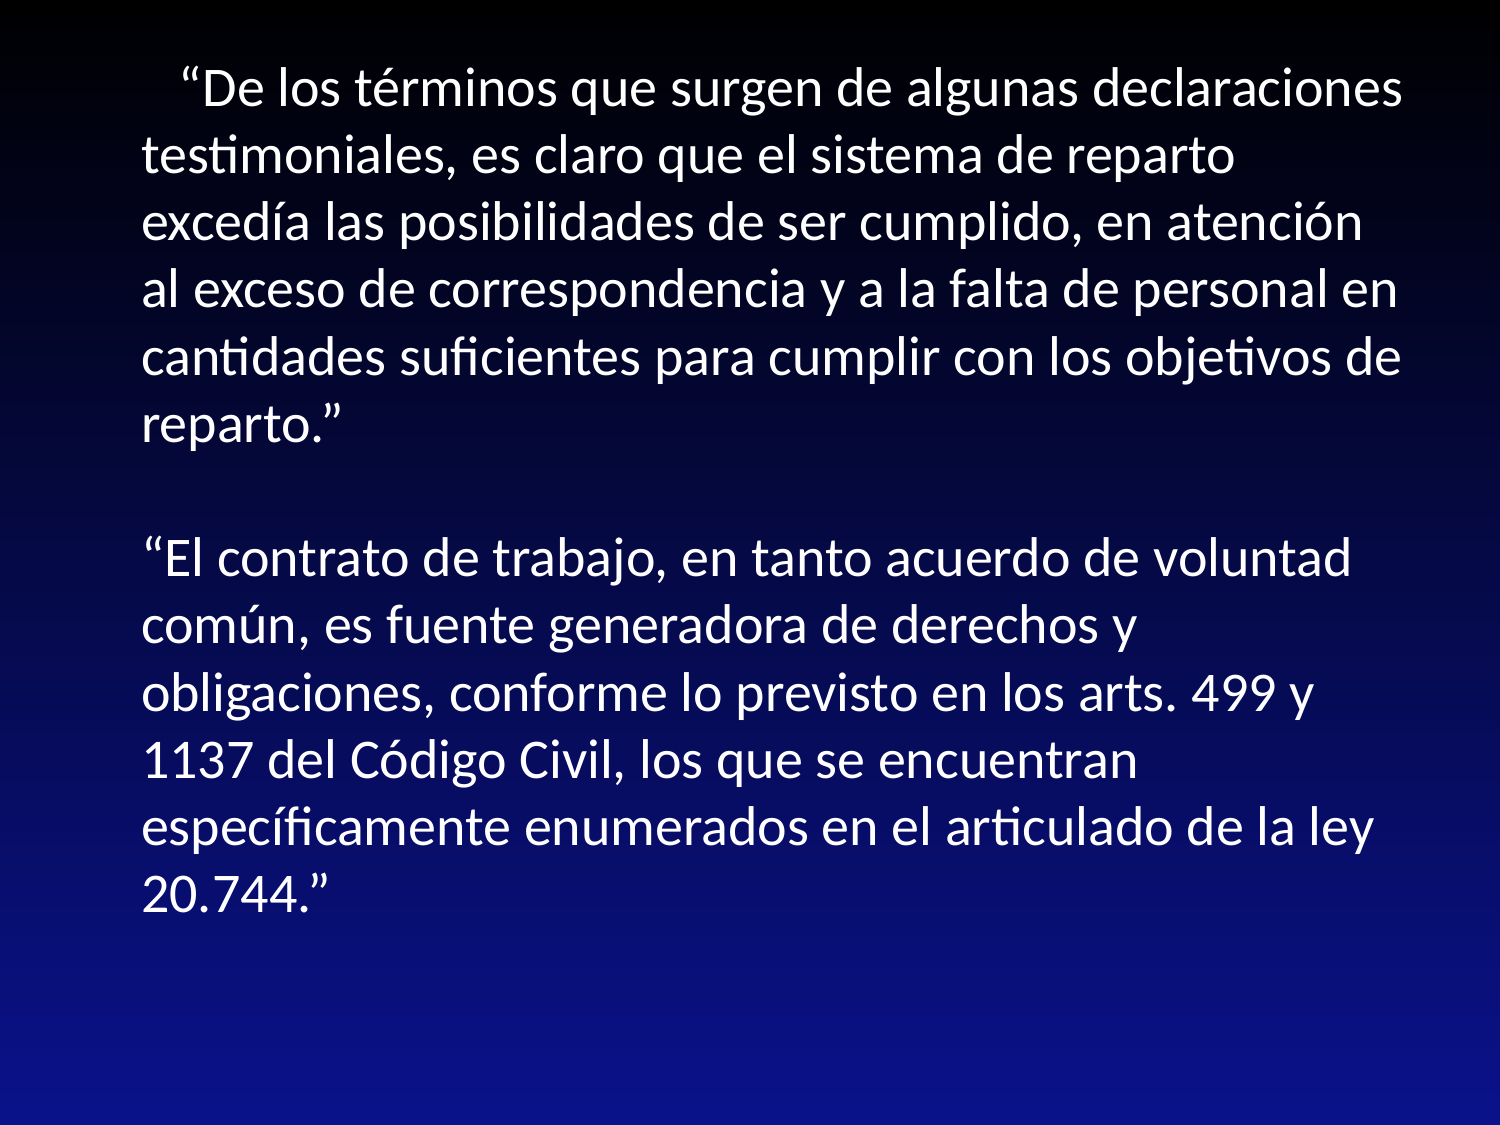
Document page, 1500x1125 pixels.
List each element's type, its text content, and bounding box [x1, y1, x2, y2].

list “De los términos que surgen de algunas declaraciones testimoniales, es claro que el sistema de reparto excedía las posibilidades de ser cumplido, en atención al exceso de correspondencia y a la falta de personal en cantidades suficientes para cumplir con los objetivos de reparto.” “El contrato de trabajo, en tanto acuerdo de voluntad común, es fuente generadora de derechos y obligaciones, conforme lo previsto en los arts. 499 y 1137 del Código Civil, los que se encuentran específicamente enumerados en el articulado de la ley 20.744.” [74, 42, 1426, 1006]
